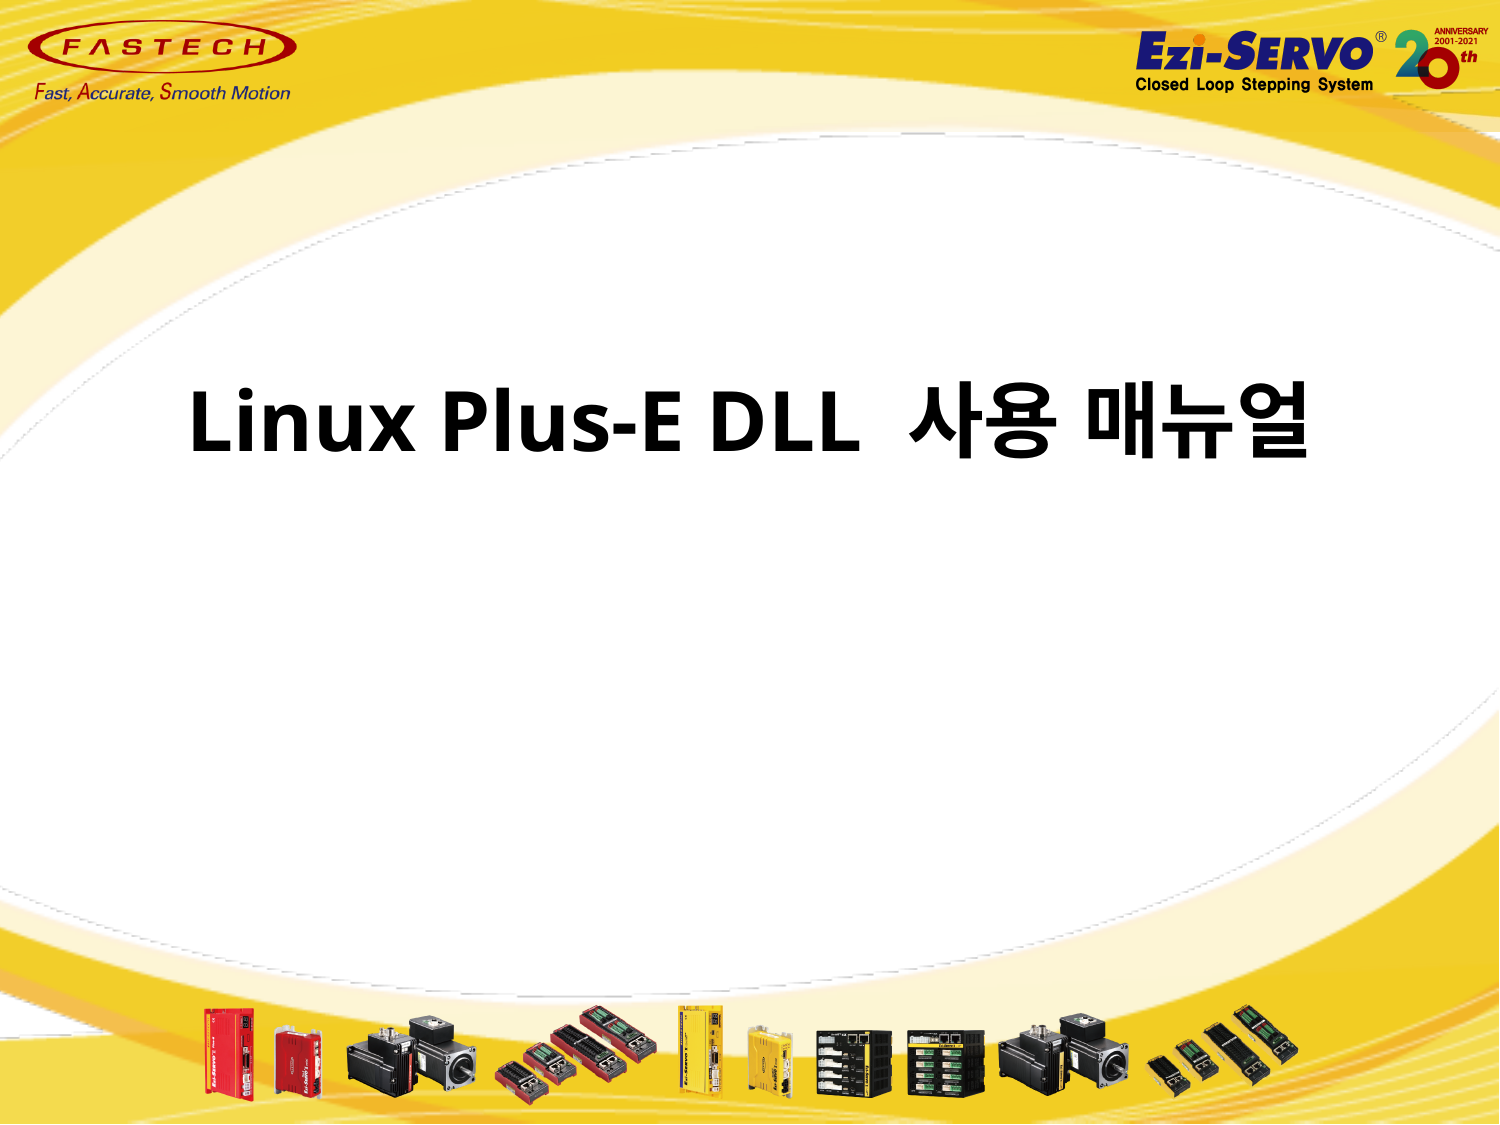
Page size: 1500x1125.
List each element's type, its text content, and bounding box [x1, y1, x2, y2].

picture [0, 0, 1500, 269]
picture [0, 659, 1499, 1124]
title Linux Plus-E DLL 사용 매뉴얼 [0, 269, 1500, 563]
